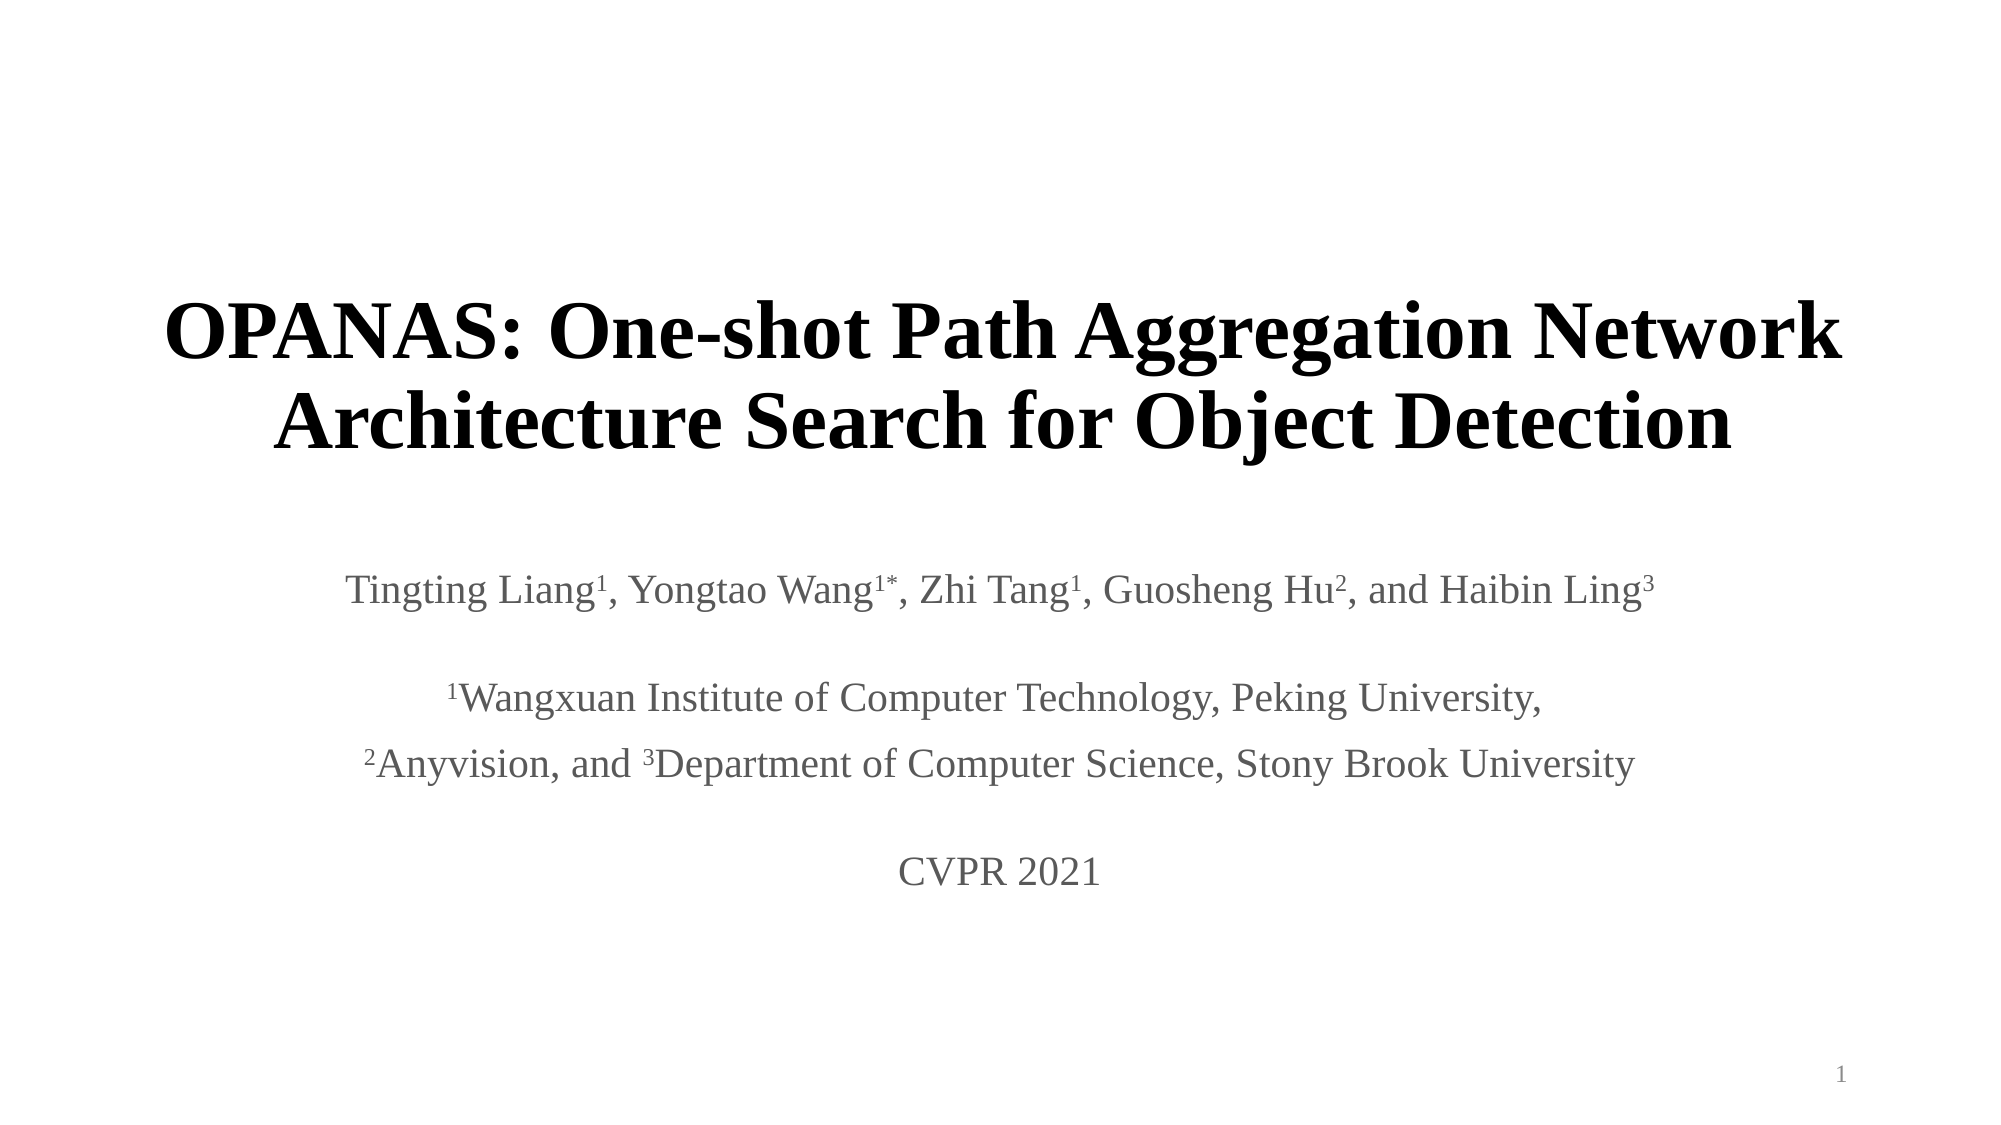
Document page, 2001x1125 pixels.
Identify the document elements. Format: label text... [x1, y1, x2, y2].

title OPANAS: One-shot Path Aggregation Network Architecture Search for Object Detection [87, 258, 1920, 474]
subtitle Tingting Liang1, Yongtao Wang1*, Zhi Tang1, Guosheng Hu2, and Haibin Ling3 1Wangxuan Institute of Computer Technology, Peking University, 2Anyvision, and 3Department of Computer Science, Stony Brook University CVPR 2021 [0, 479, 2000, 981]
slide_number 1 [1412, 1042, 1863, 1103]
